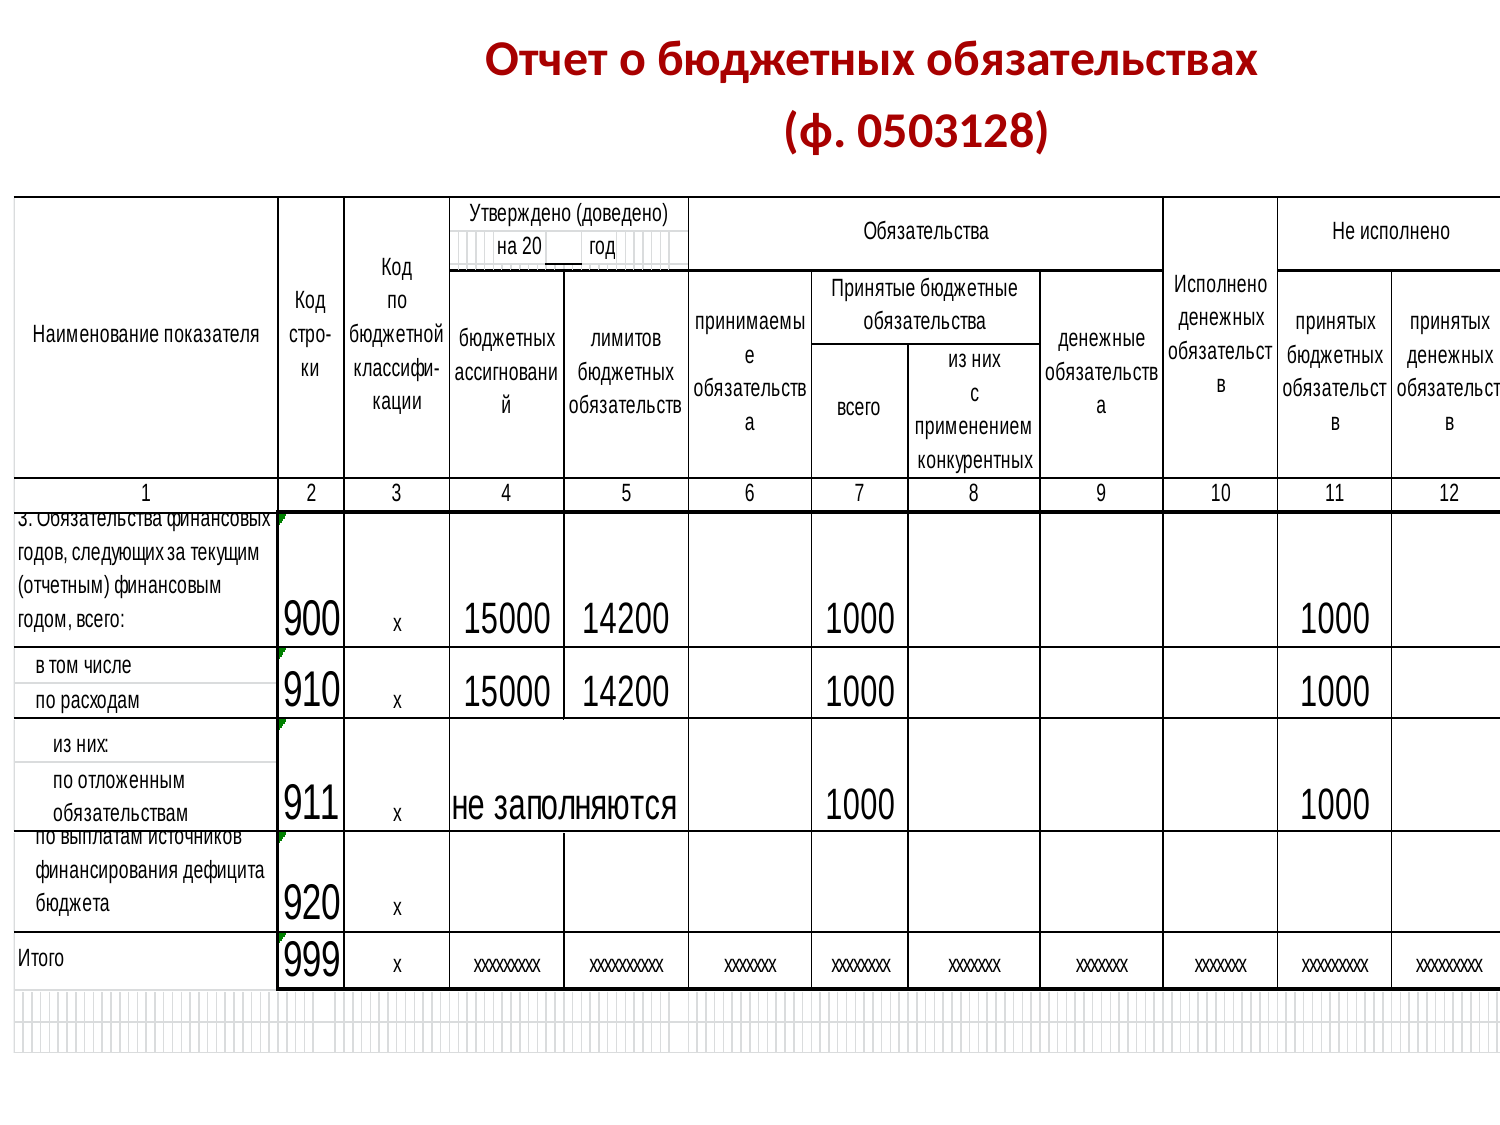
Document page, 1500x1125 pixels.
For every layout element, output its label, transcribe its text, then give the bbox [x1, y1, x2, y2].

title Отчет о бюджетных обязательствах (ф. 0503128) [442, 45, 1425, 141]
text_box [13, 195, 1500, 1055]
